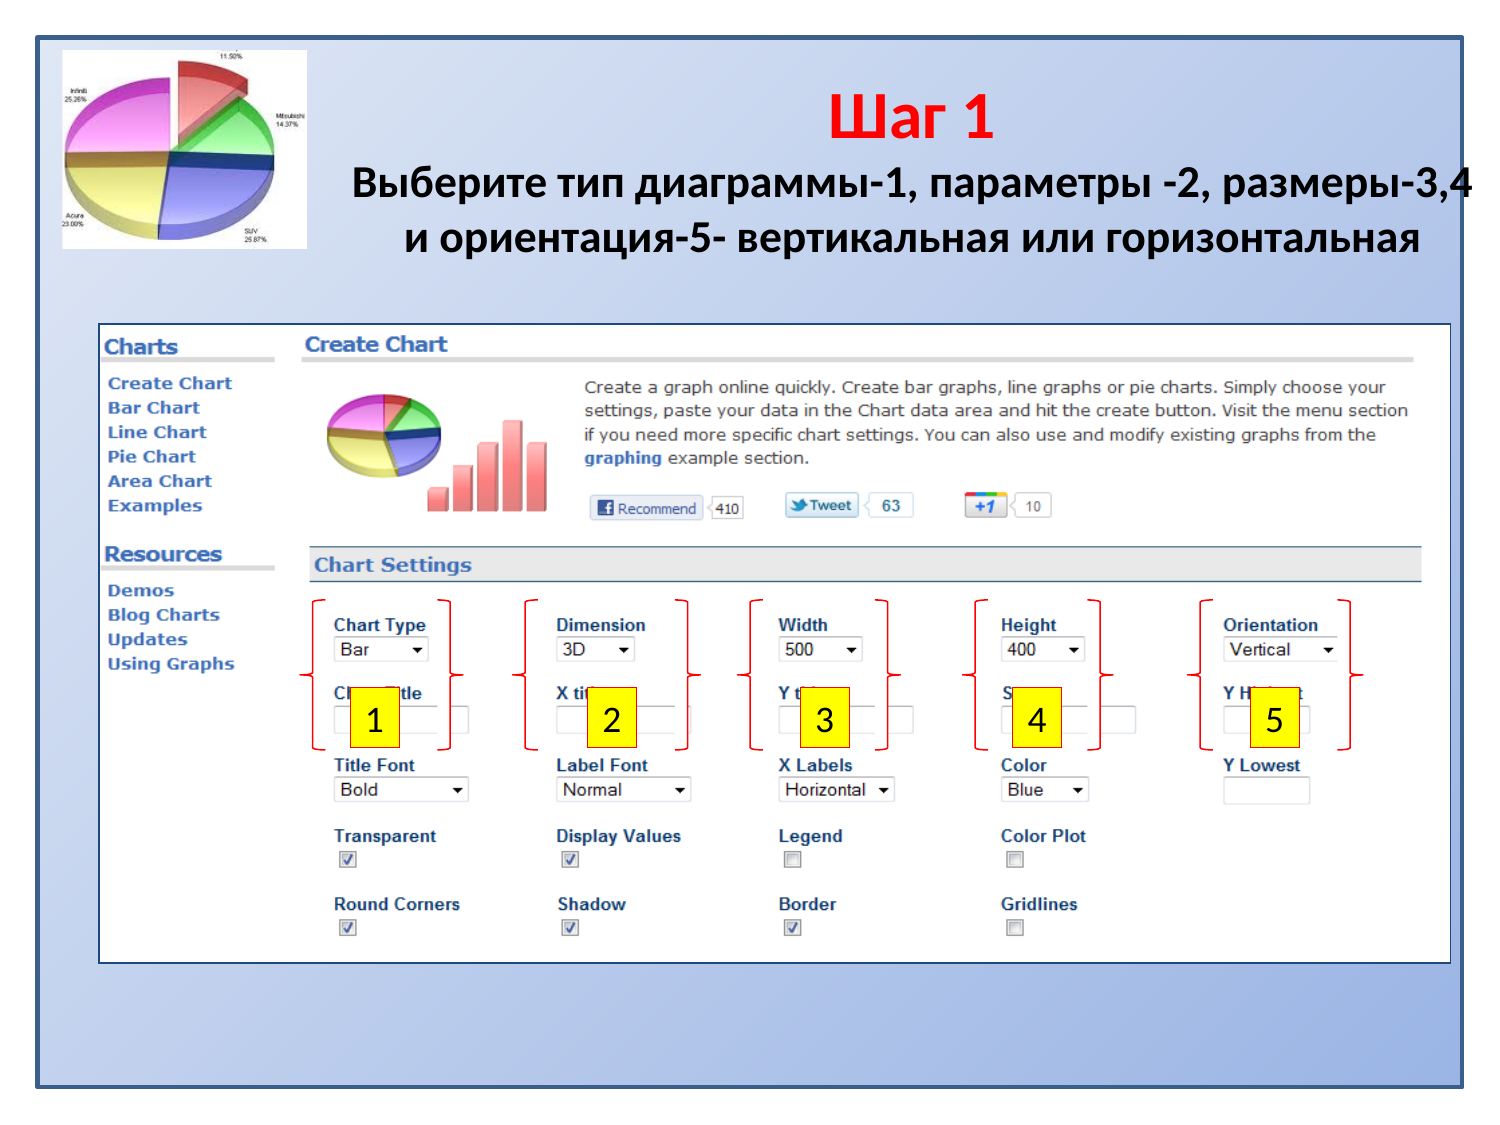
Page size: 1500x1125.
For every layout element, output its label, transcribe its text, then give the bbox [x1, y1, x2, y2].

title Шаг 1 Выберите тип диаграммы-1, параметры -2, размеры-3,4 и ориентация-5- вертикальная или горизонтальная [324, 45, 1500, 288]
picture [62, 49, 308, 250]
text_box [35, 35, 1464, 1089]
picture [99, 324, 1451, 963]
